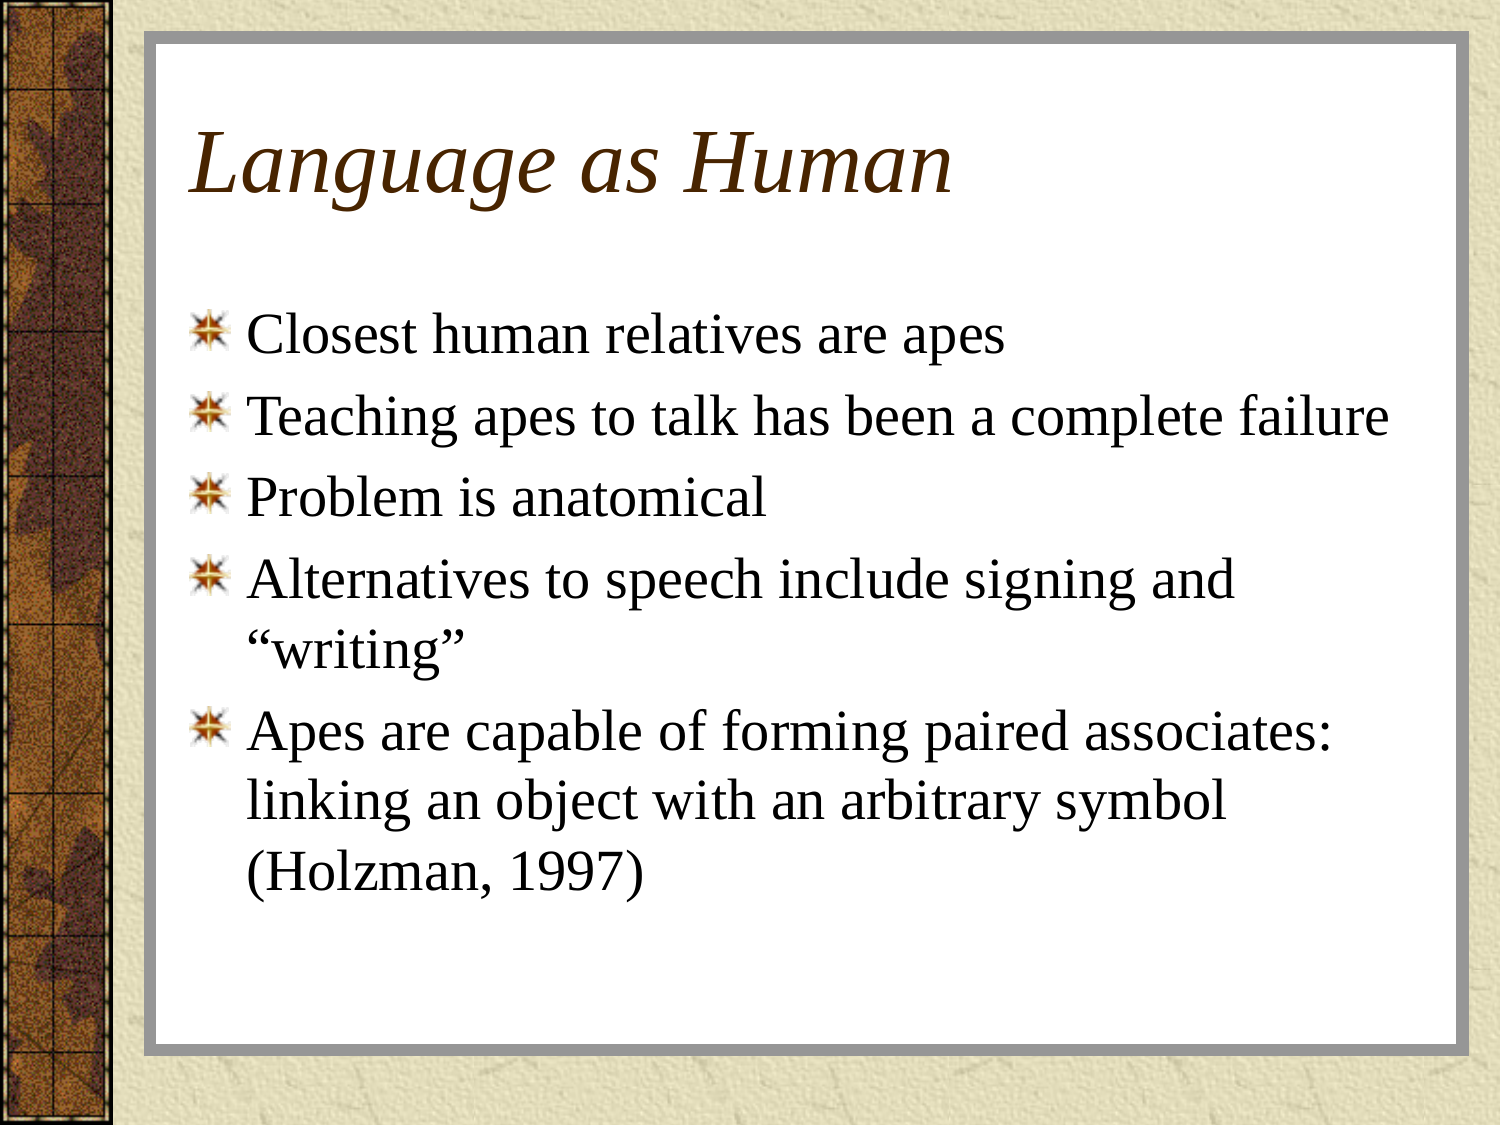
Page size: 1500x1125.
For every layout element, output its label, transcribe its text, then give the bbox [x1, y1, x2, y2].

title Language as Human [174, 62, 1450, 250]
picture [0, 0, 1500, 1125]
list Closest human relatives are apes Teaching apes to talk has been a complete failure Problem is anatomical Alternatives to speech include signing and “writing” Apes are capable of forming paired associates: linking an object with an arbitrary symbol (Holzman, 1997) [174, 287, 1450, 963]
